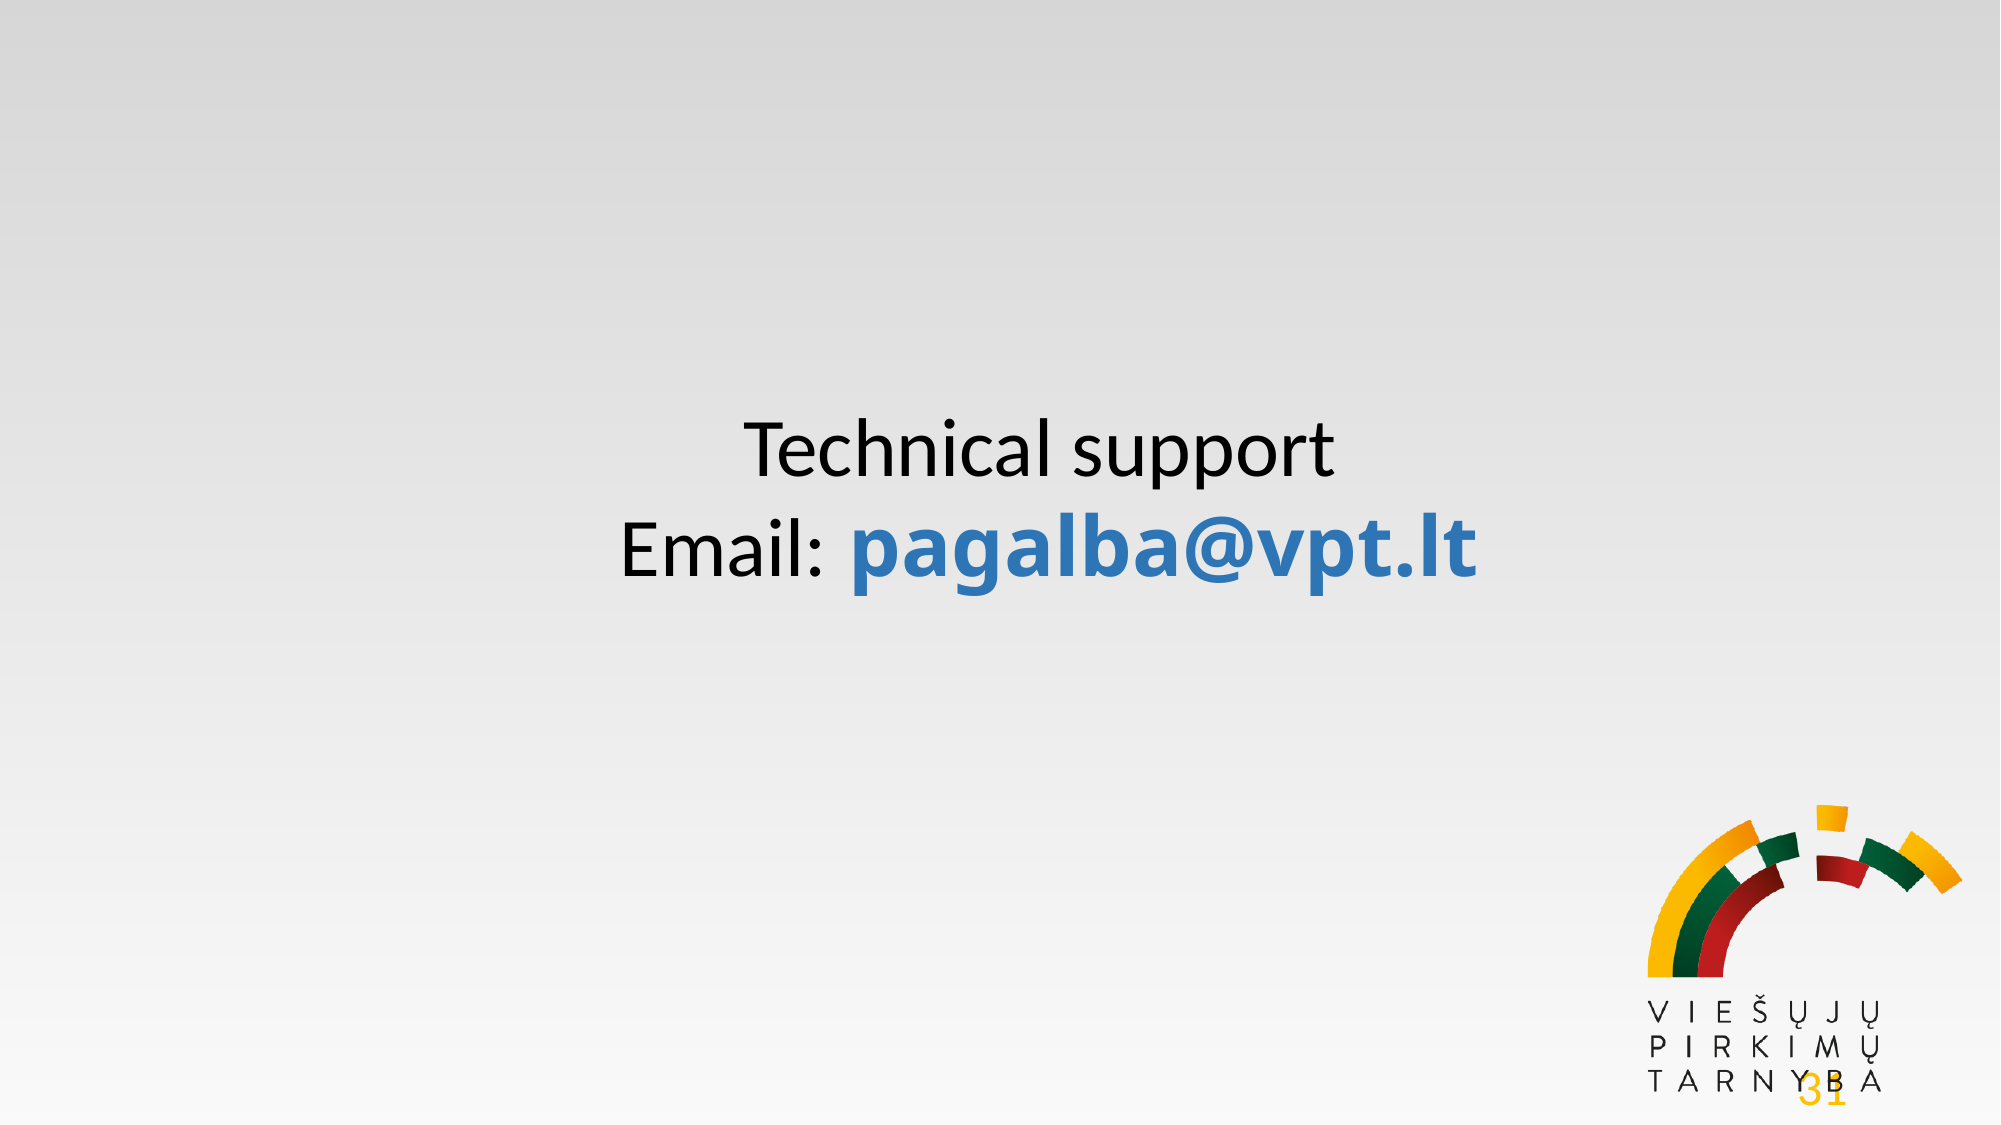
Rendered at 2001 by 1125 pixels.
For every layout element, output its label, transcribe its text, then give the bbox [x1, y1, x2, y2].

picture [1626, 785, 1984, 1111]
text_box Technical support Email: pagalba@vpt.lt [200, 385, 1899, 736]
slide_number 31 [1412, 1055, 1863, 1116]
